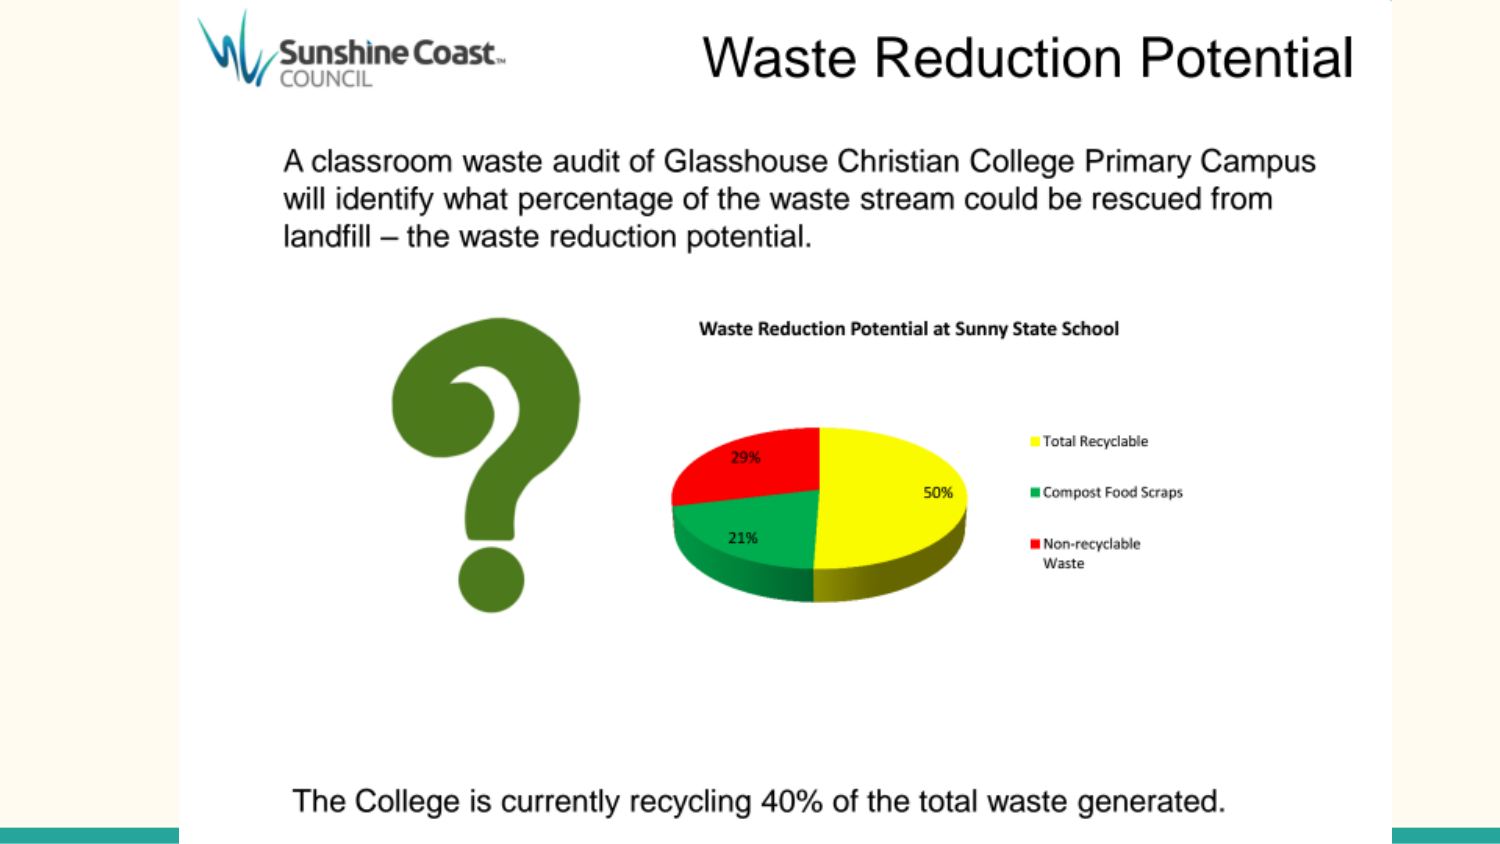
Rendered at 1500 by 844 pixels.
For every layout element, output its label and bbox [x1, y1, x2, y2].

picture [179, 0, 1393, 844]
